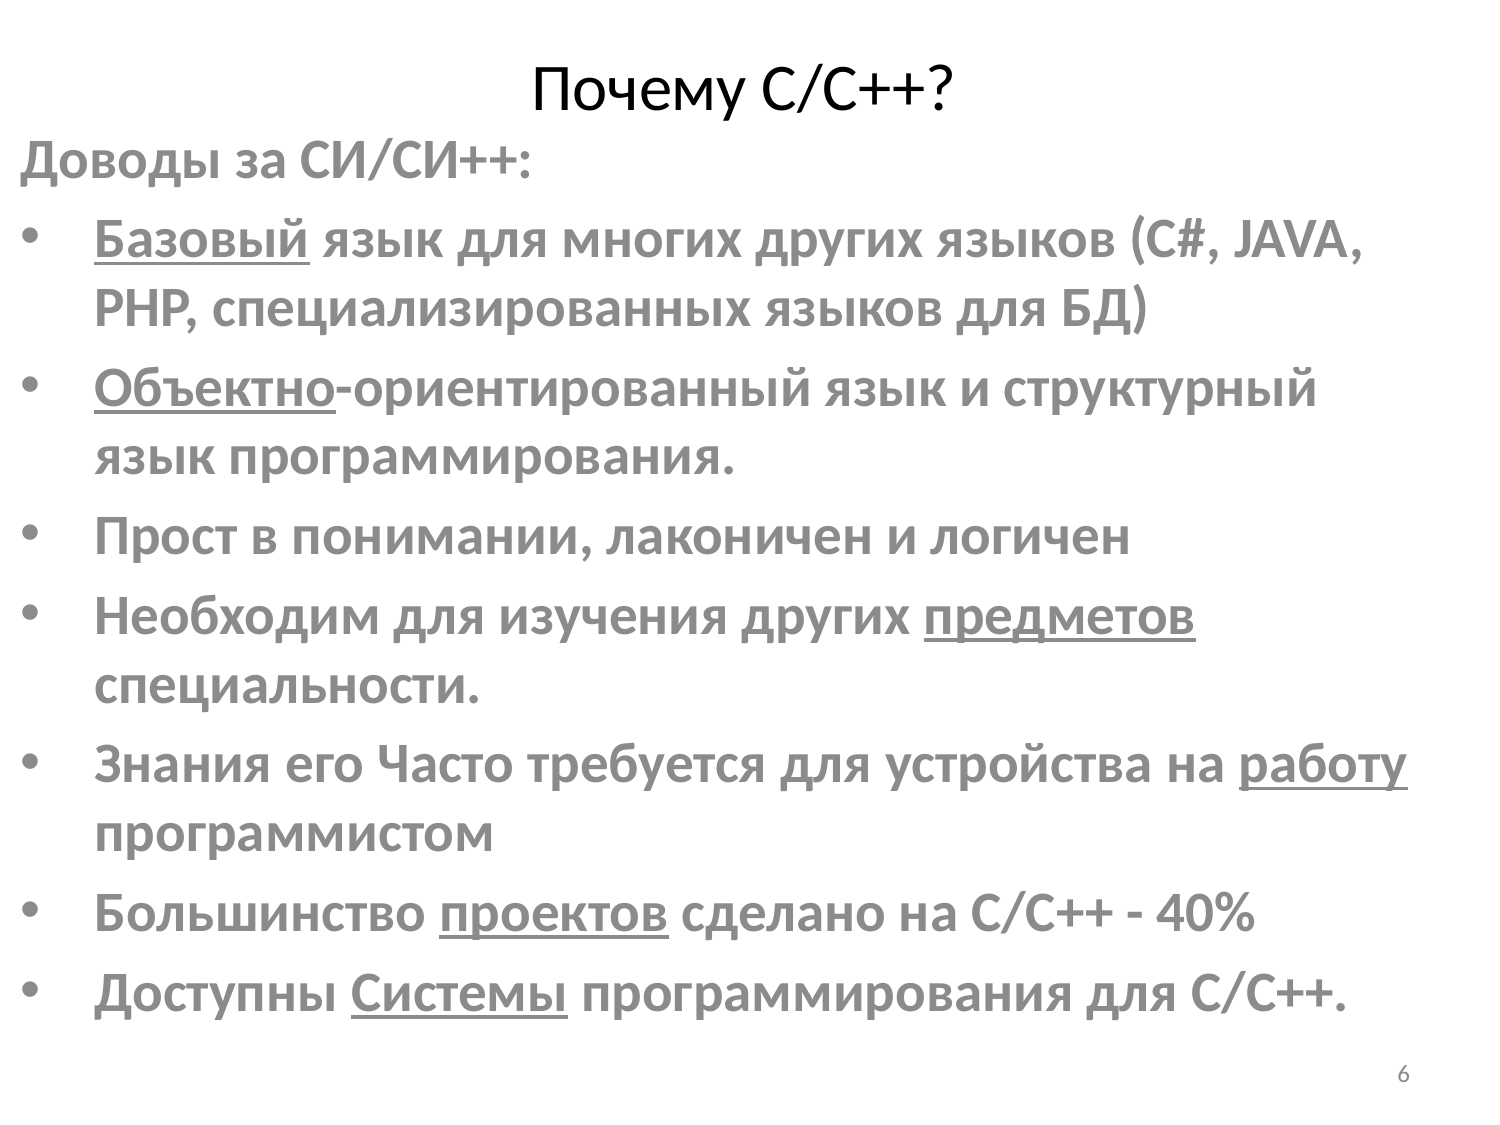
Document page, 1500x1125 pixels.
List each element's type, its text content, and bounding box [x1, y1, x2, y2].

text_box Доводы за СИ/СИ++: Базовый язык для многих других языков (С#, JAVA, PHP, специализированных языков для БД) Объектно-ориентированный язык и структурный язык программирования. Прост в понимании, лаконичен и логичен Необходим для изучения других предметов специальности. Знания его Часто требуется для устройства на работу программистом Большинство проектов сделано на С/С++ - 40% Доступны Системы программирования для С/С++. [5, 113, 1453, 1035]
slide_number 6 [1074, 1042, 1425, 1103]
title Почему С/С++? [135, 19, 1353, 113]
